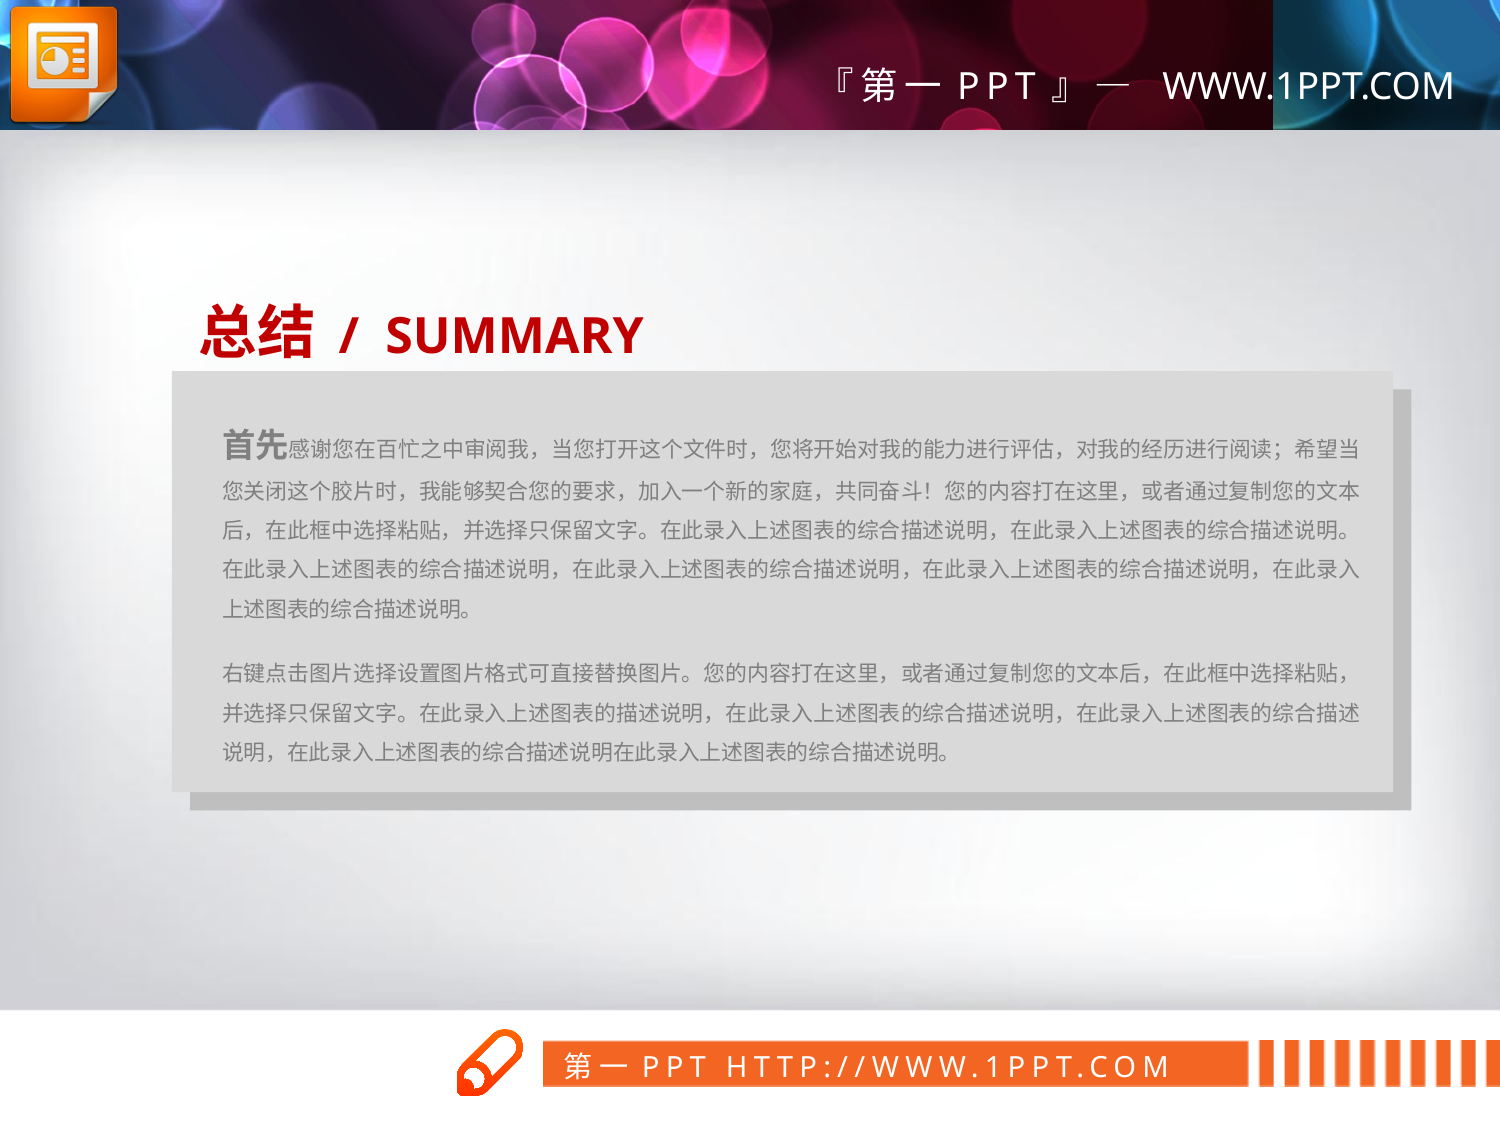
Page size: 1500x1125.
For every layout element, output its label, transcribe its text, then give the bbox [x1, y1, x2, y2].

picture [543, 1040, 1500, 1087]
text_box [190, 389, 1412, 811]
text_box 首先感谢您在百忙之中审阅我，当您打开这个文件时，您将开始对我的能力进行评估，对我的经历进行阅读；希望当您关闭这个胶片时，我能够契合您的要求，加入一个新的家庭，共同奋斗！您的内容打在这里，或者通过复制您的文本后，在此框中选择粘贴，并选择只保留文字。在此录入上述图表的综合描述说明，在此录入上述图表的综合描述说明。在此录入上述图表的综合描述说明，在此录入上述图表的综合描述说明，在此录入上述图表的综合描述说明，在此录入上述图表的综合描述说明。 右键点击图片选择设置图片格式可直接替换图片。您的内容打在这里，或者通过复制您的文本后，在此框中选择粘贴，并选择只保留文字。在此录入上述图表的描述说明，在此录入上述图表的综合描述说明，在此录入上述图表的综合描述说明，在此录入上述图表的综合描述说明在此录入上述图表的综合描述说明。 [207, 397, 1376, 772]
text_box [171, 371, 1394, 793]
picture [0, 0, 1500, 1012]
text_box 总结 / SUMMARY [178, 285, 665, 376]
